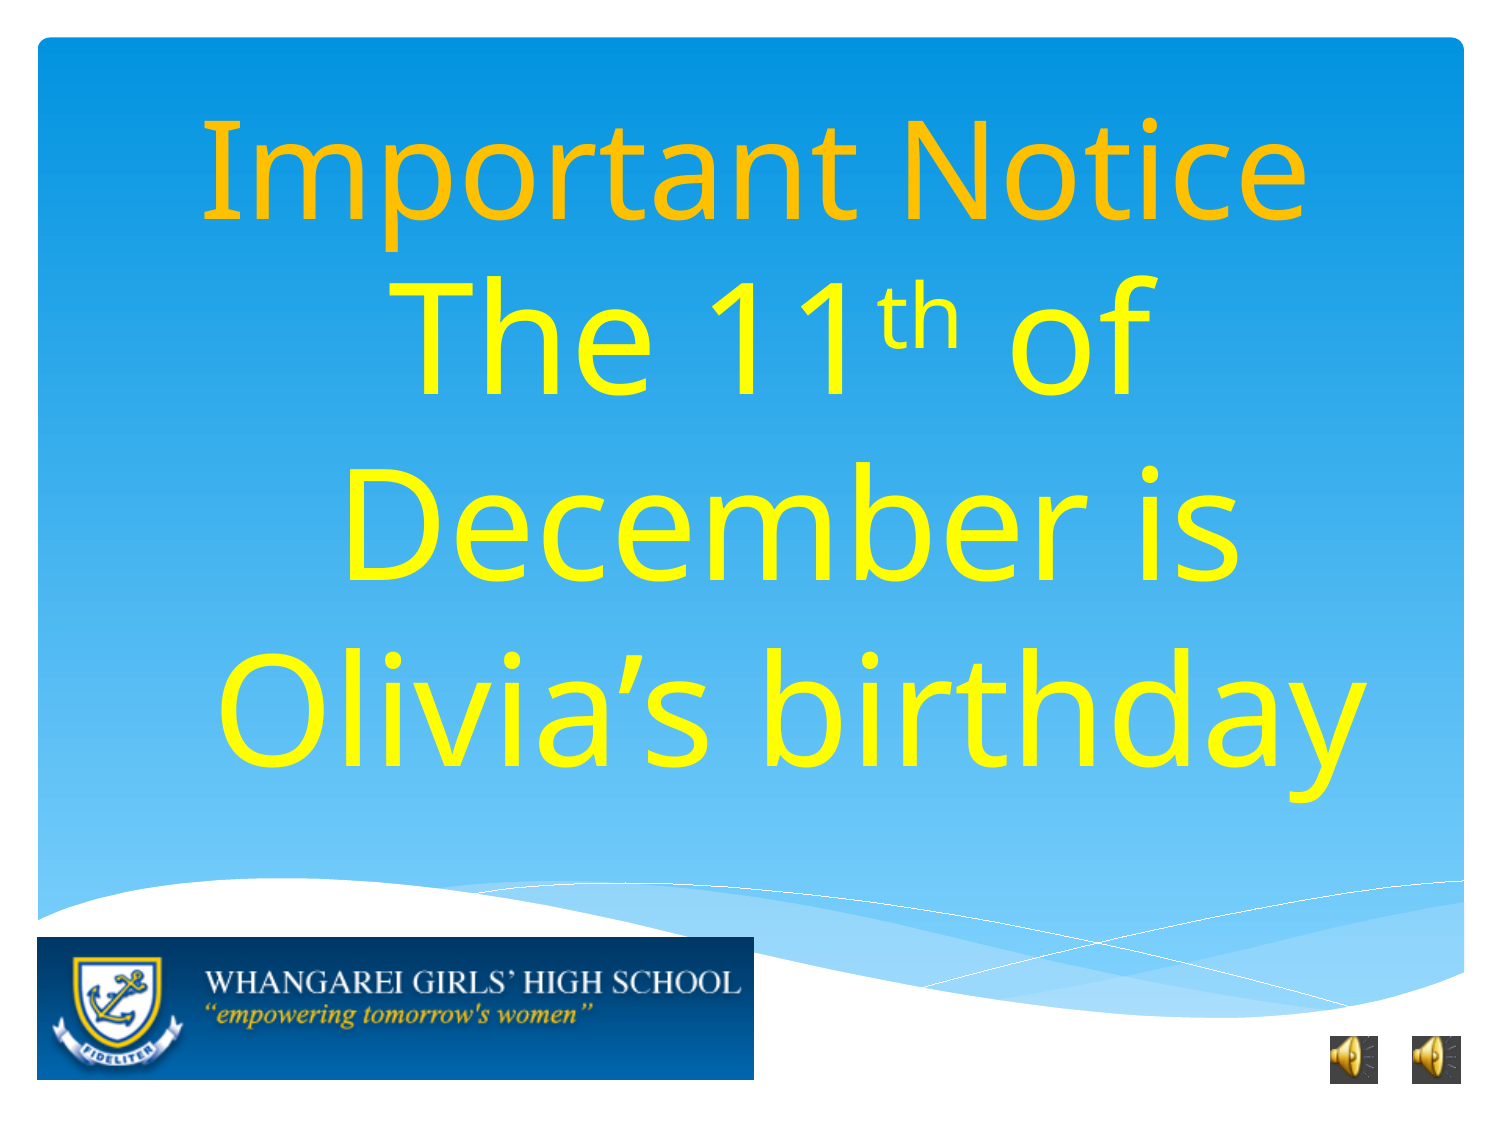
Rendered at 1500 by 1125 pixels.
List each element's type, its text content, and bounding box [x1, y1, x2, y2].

picture [1328, 1034, 1380, 1086]
text_box Important Notice [149, 37, 1362, 255]
picture [37, 937, 754, 1080]
picture [1411, 1034, 1462, 1086]
text_box The 11th of December is Olivia’s birthday [149, 231, 1391, 963]
